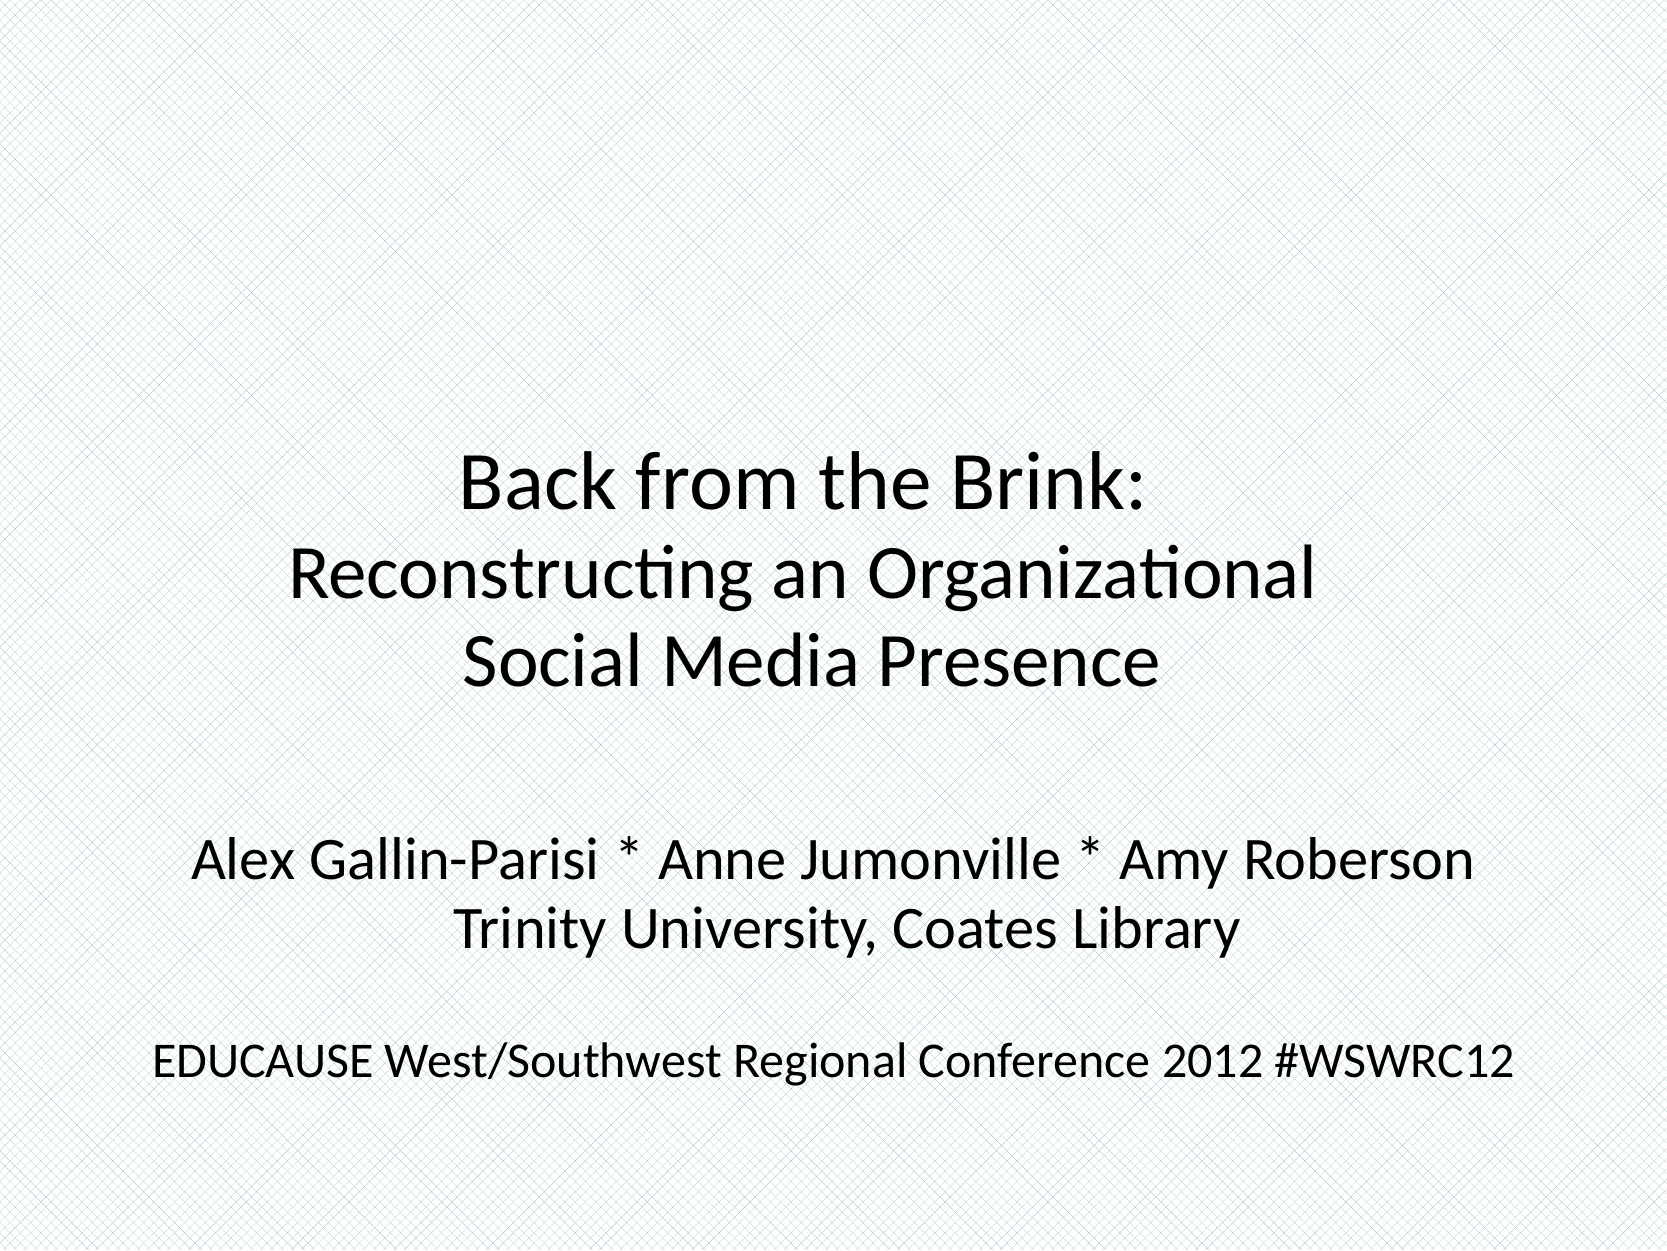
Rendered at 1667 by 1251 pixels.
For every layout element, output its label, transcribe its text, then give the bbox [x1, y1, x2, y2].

text_box Back from the Brink: Reconstructing an Organizational Social Media Presence [90, 433, 1534, 704]
subtitle Alex Gallin-Parisi * Anne Jumonville * Amy Roberson Trinity University, Coates Library EDUCAUSE West/Southwest Regional Conference 2012 #WSWRC12 [58, 825, 1609, 1175]
